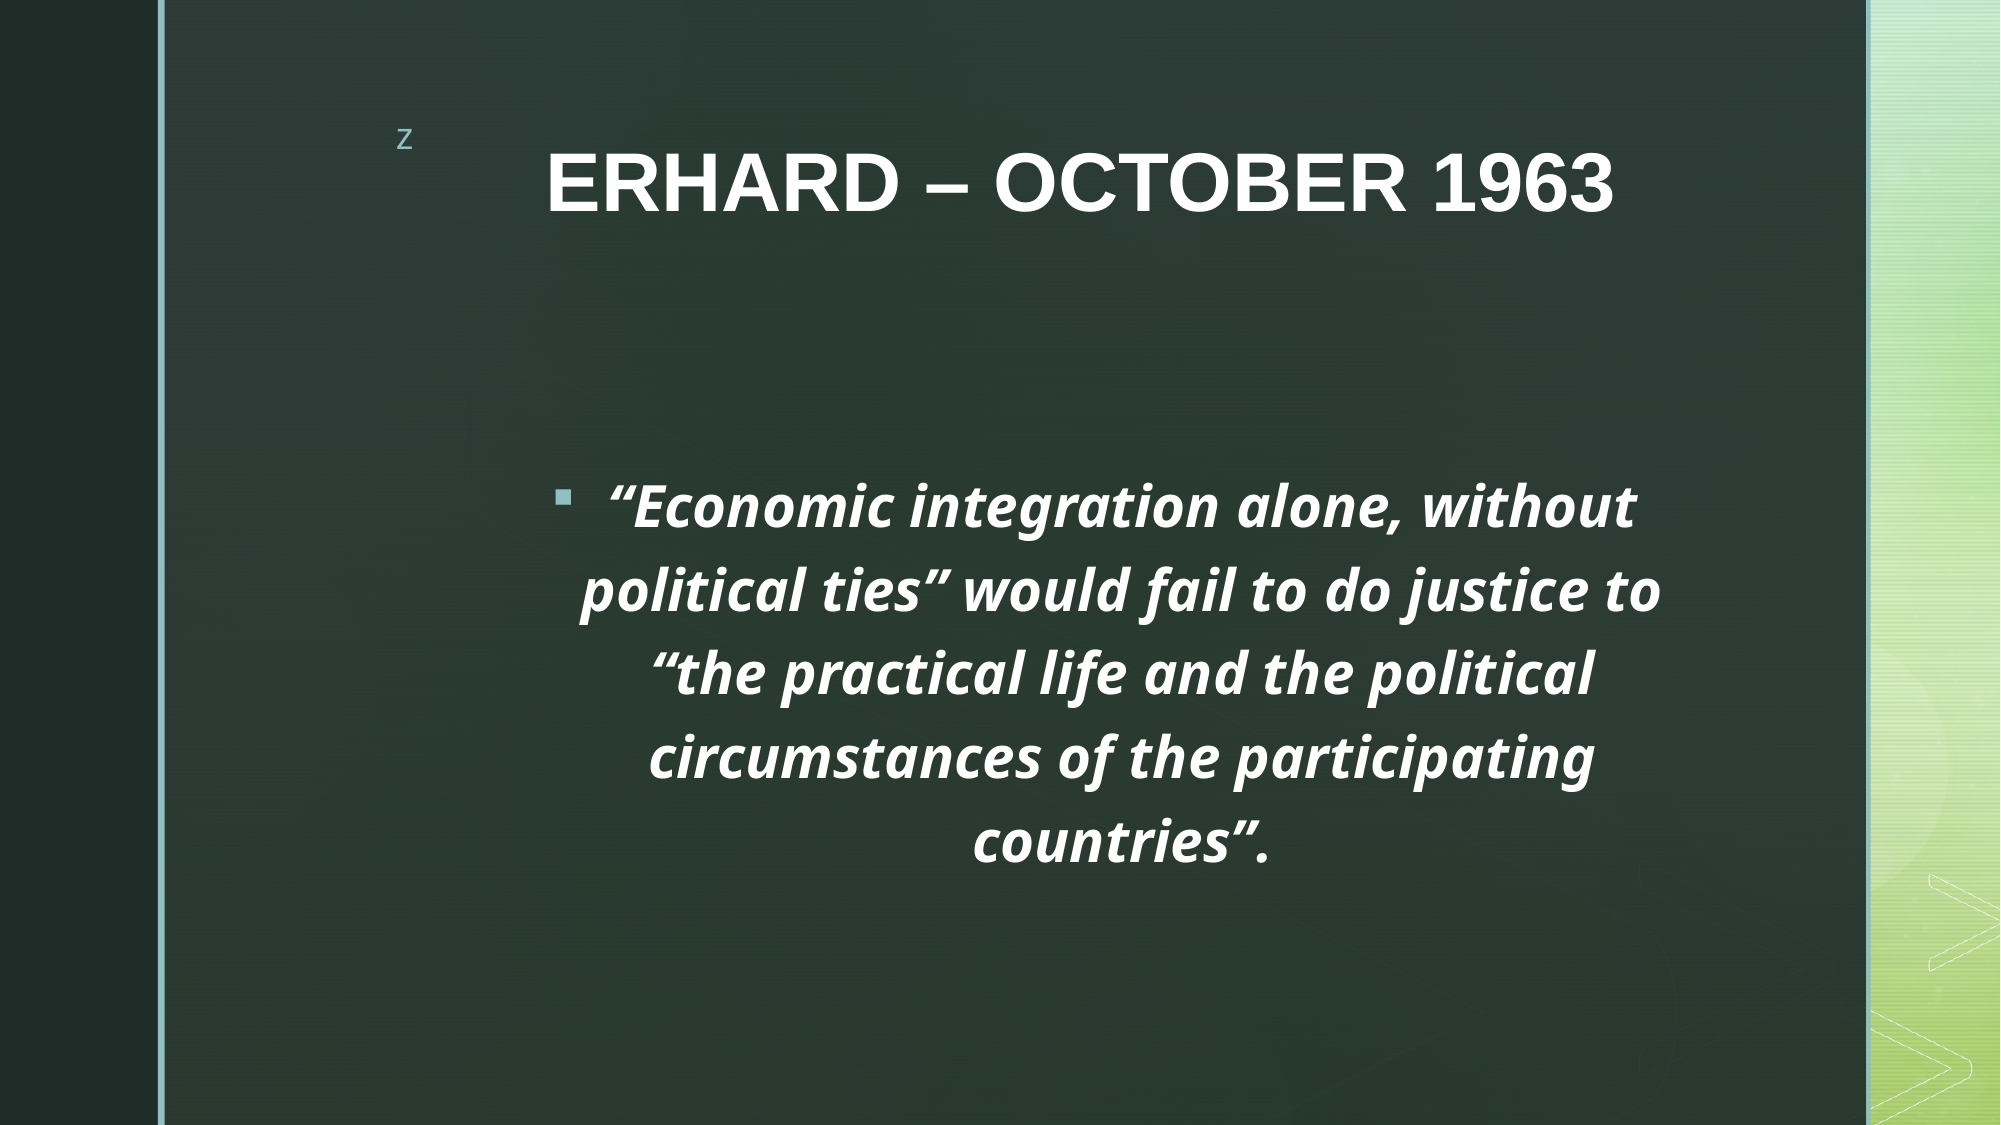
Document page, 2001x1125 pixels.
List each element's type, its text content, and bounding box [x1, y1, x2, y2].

picture [1871, 0, 2001, 1125]
title ERHARD – OCTOBER 1963 [428, 132, 1734, 310]
list “Economic integration alone, without political ties” would fail to do justice to “the practical life and the political circumstances of the participating countries”. [454, 336, 1734, 993]
